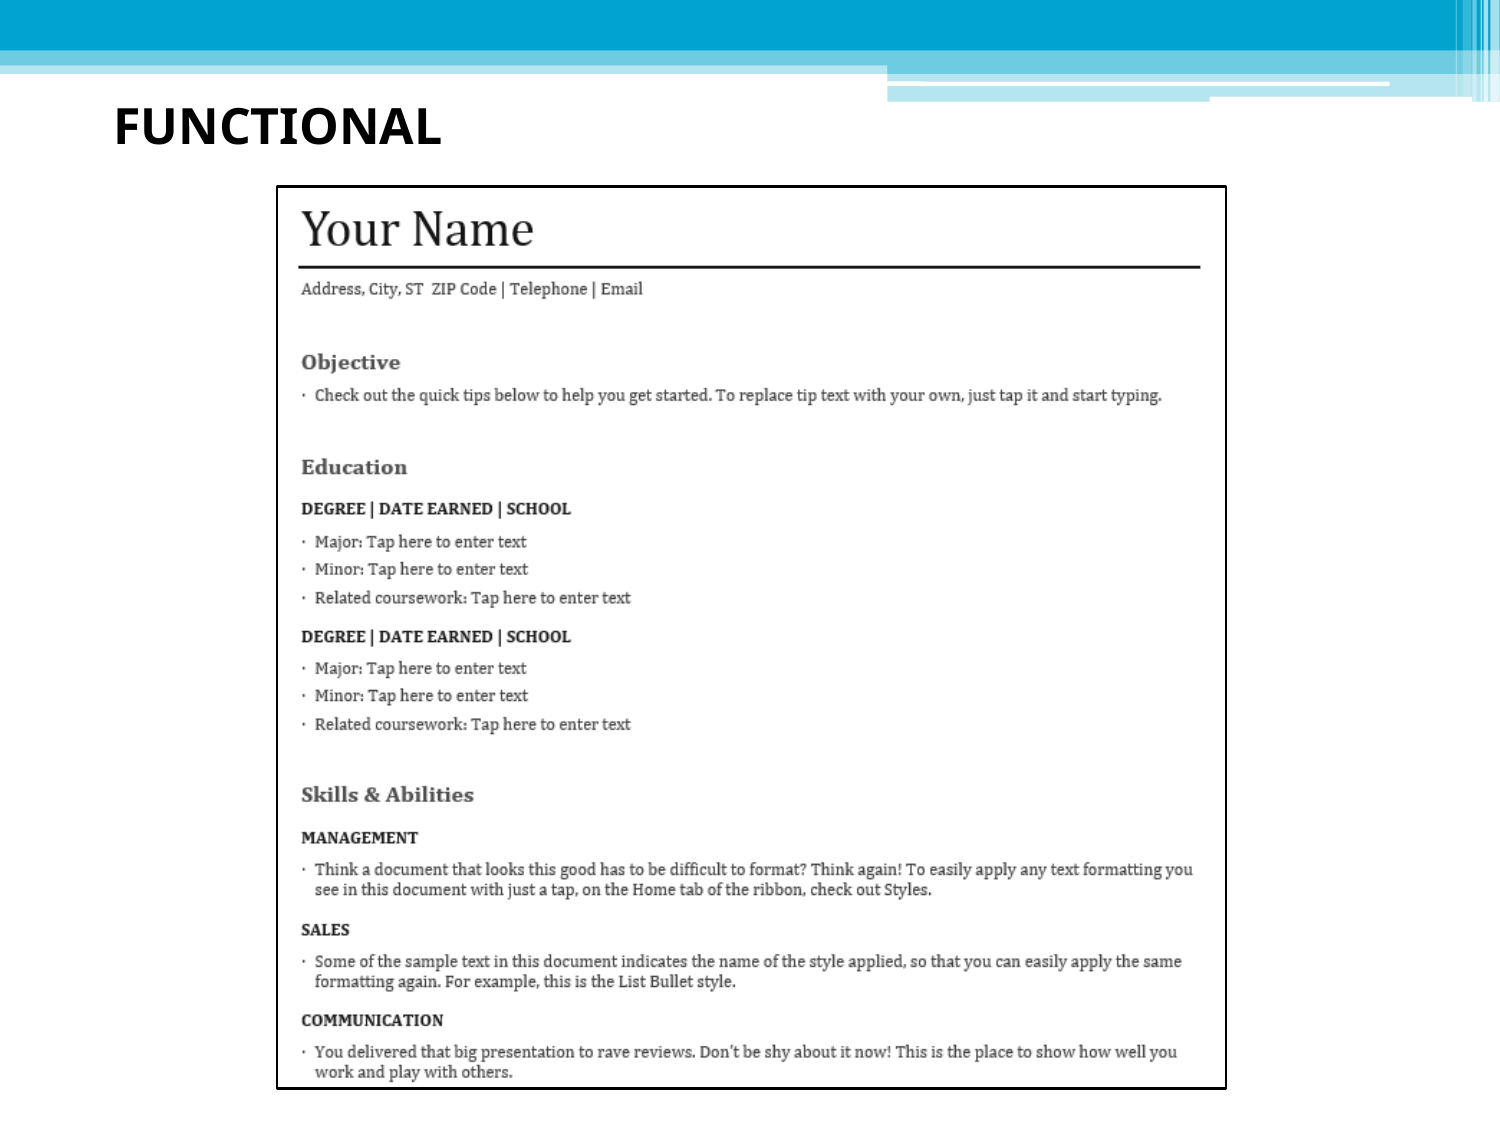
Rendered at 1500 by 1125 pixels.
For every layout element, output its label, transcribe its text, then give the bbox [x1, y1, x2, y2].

picture [277, 187, 1225, 1088]
list FUNCTIONAL [87, 87, 463, 148]
